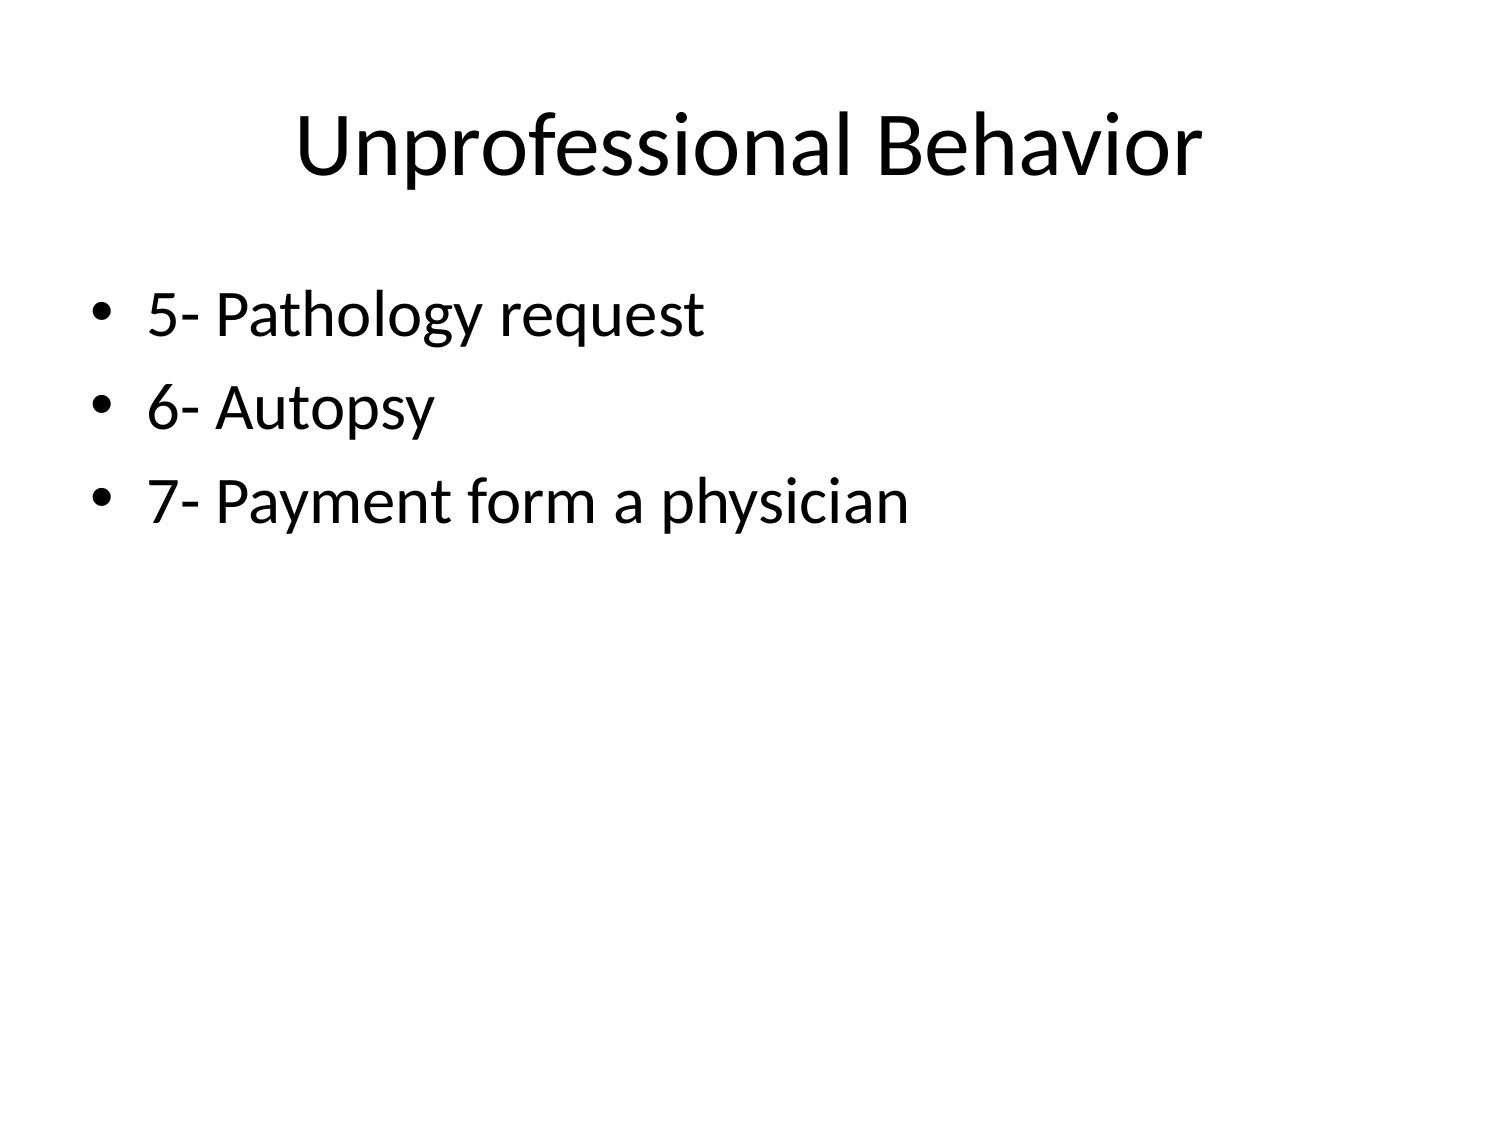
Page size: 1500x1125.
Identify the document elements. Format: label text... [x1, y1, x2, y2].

title Unprofessional Behavior [75, 45, 1425, 233]
list 5- Pathology request 6- Autopsy 7- Payment form a physician [75, 262, 1425, 1005]
